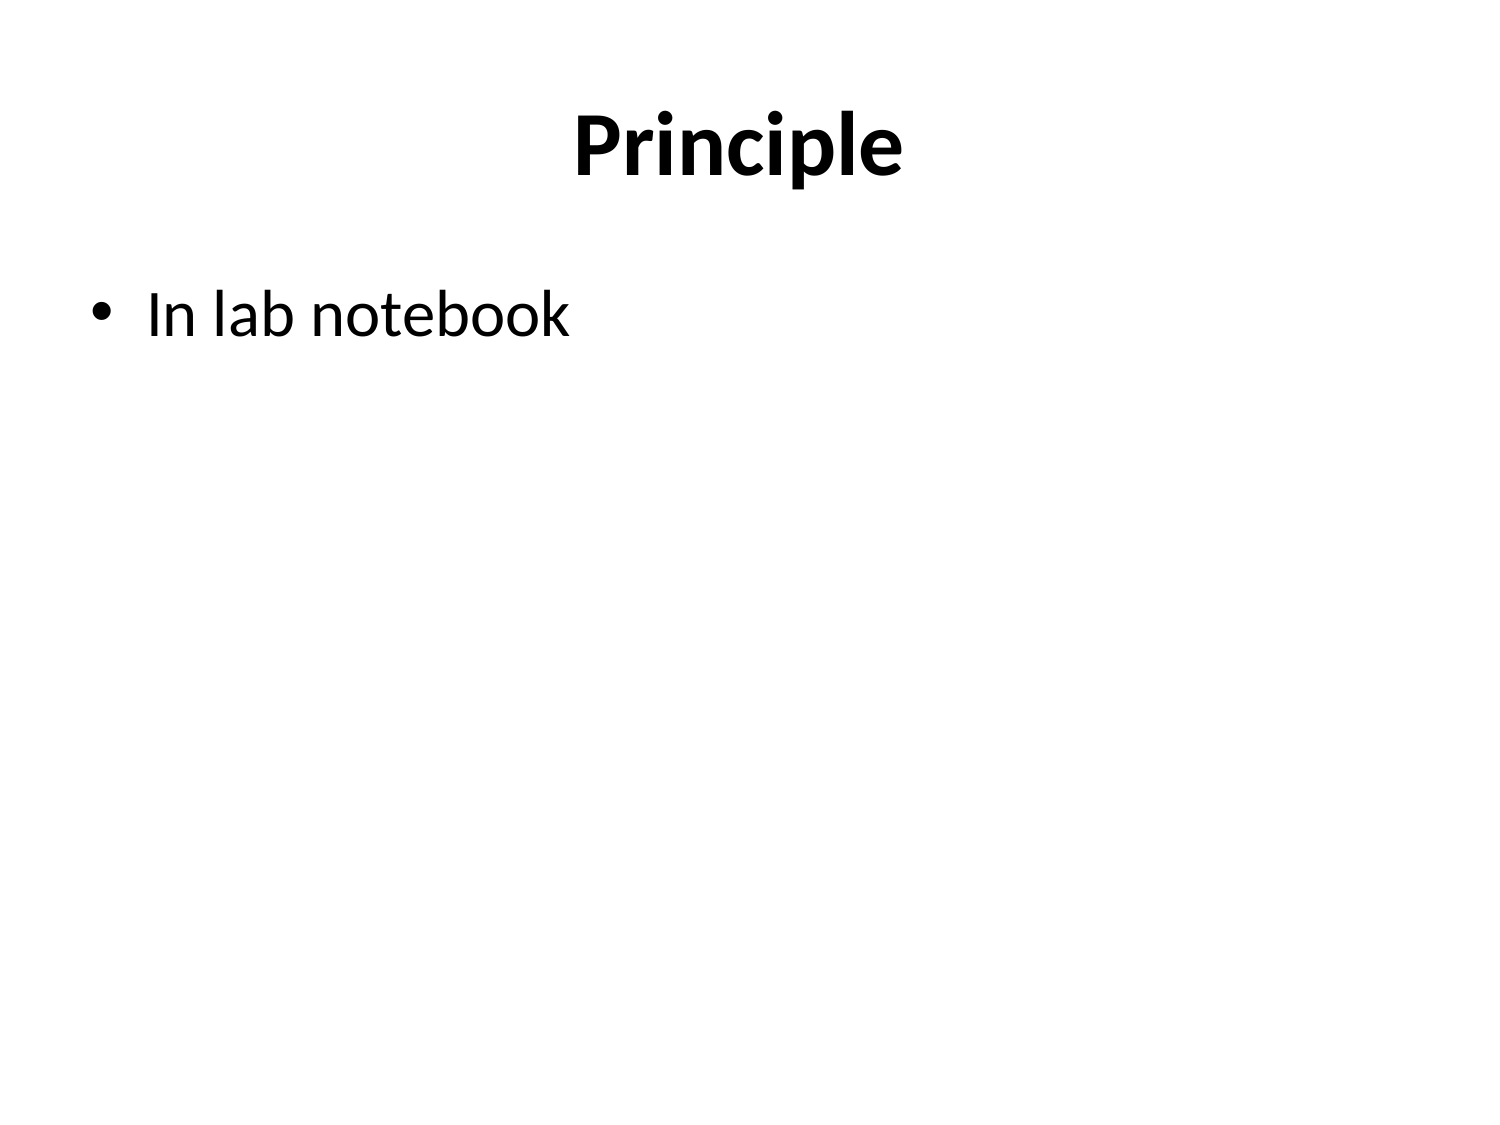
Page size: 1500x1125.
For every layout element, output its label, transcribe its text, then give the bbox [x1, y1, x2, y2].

list In lab notebook [75, 262, 1425, 1005]
title Principle [75, 45, 1425, 233]
